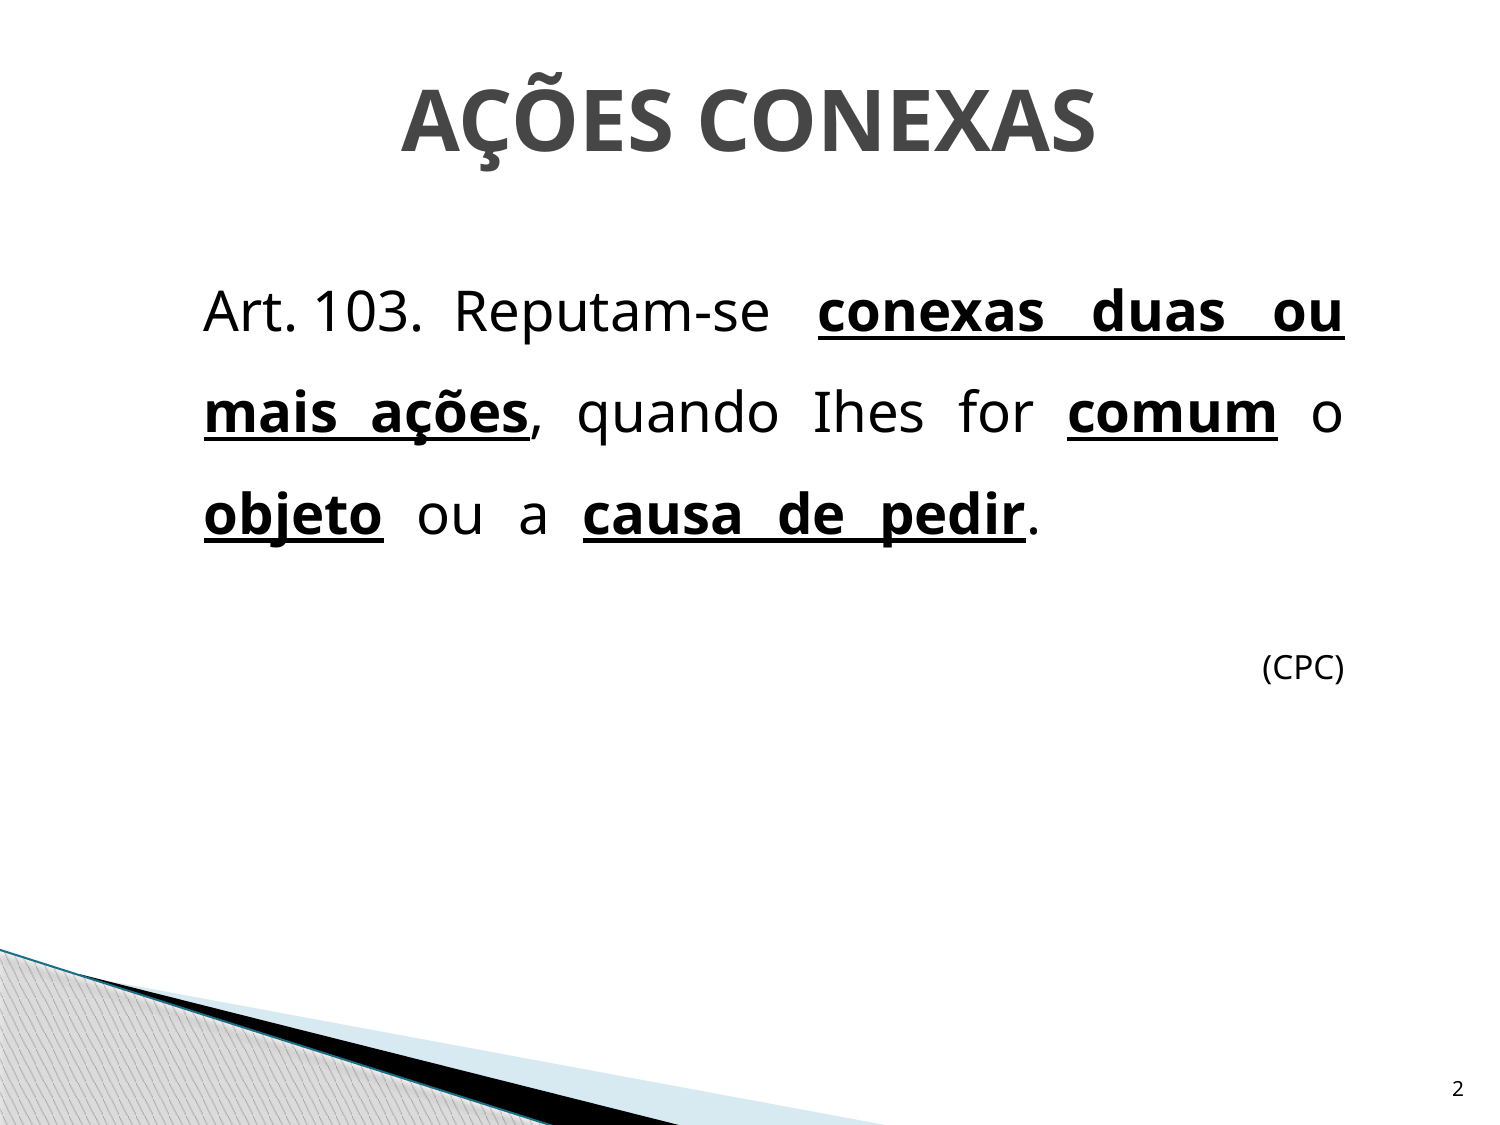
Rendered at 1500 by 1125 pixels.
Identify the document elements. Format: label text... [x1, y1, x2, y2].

slide_number 2 [1418, 1051, 1479, 1112]
list Art. 103. Reputam-se conexas duas ou mais ações, quando Ihes for comum o objeto ou a causa de pedir. (CPC) [128, 235, 1360, 1079]
title AÇÕES CONEXAS [75, 0, 1425, 235]
